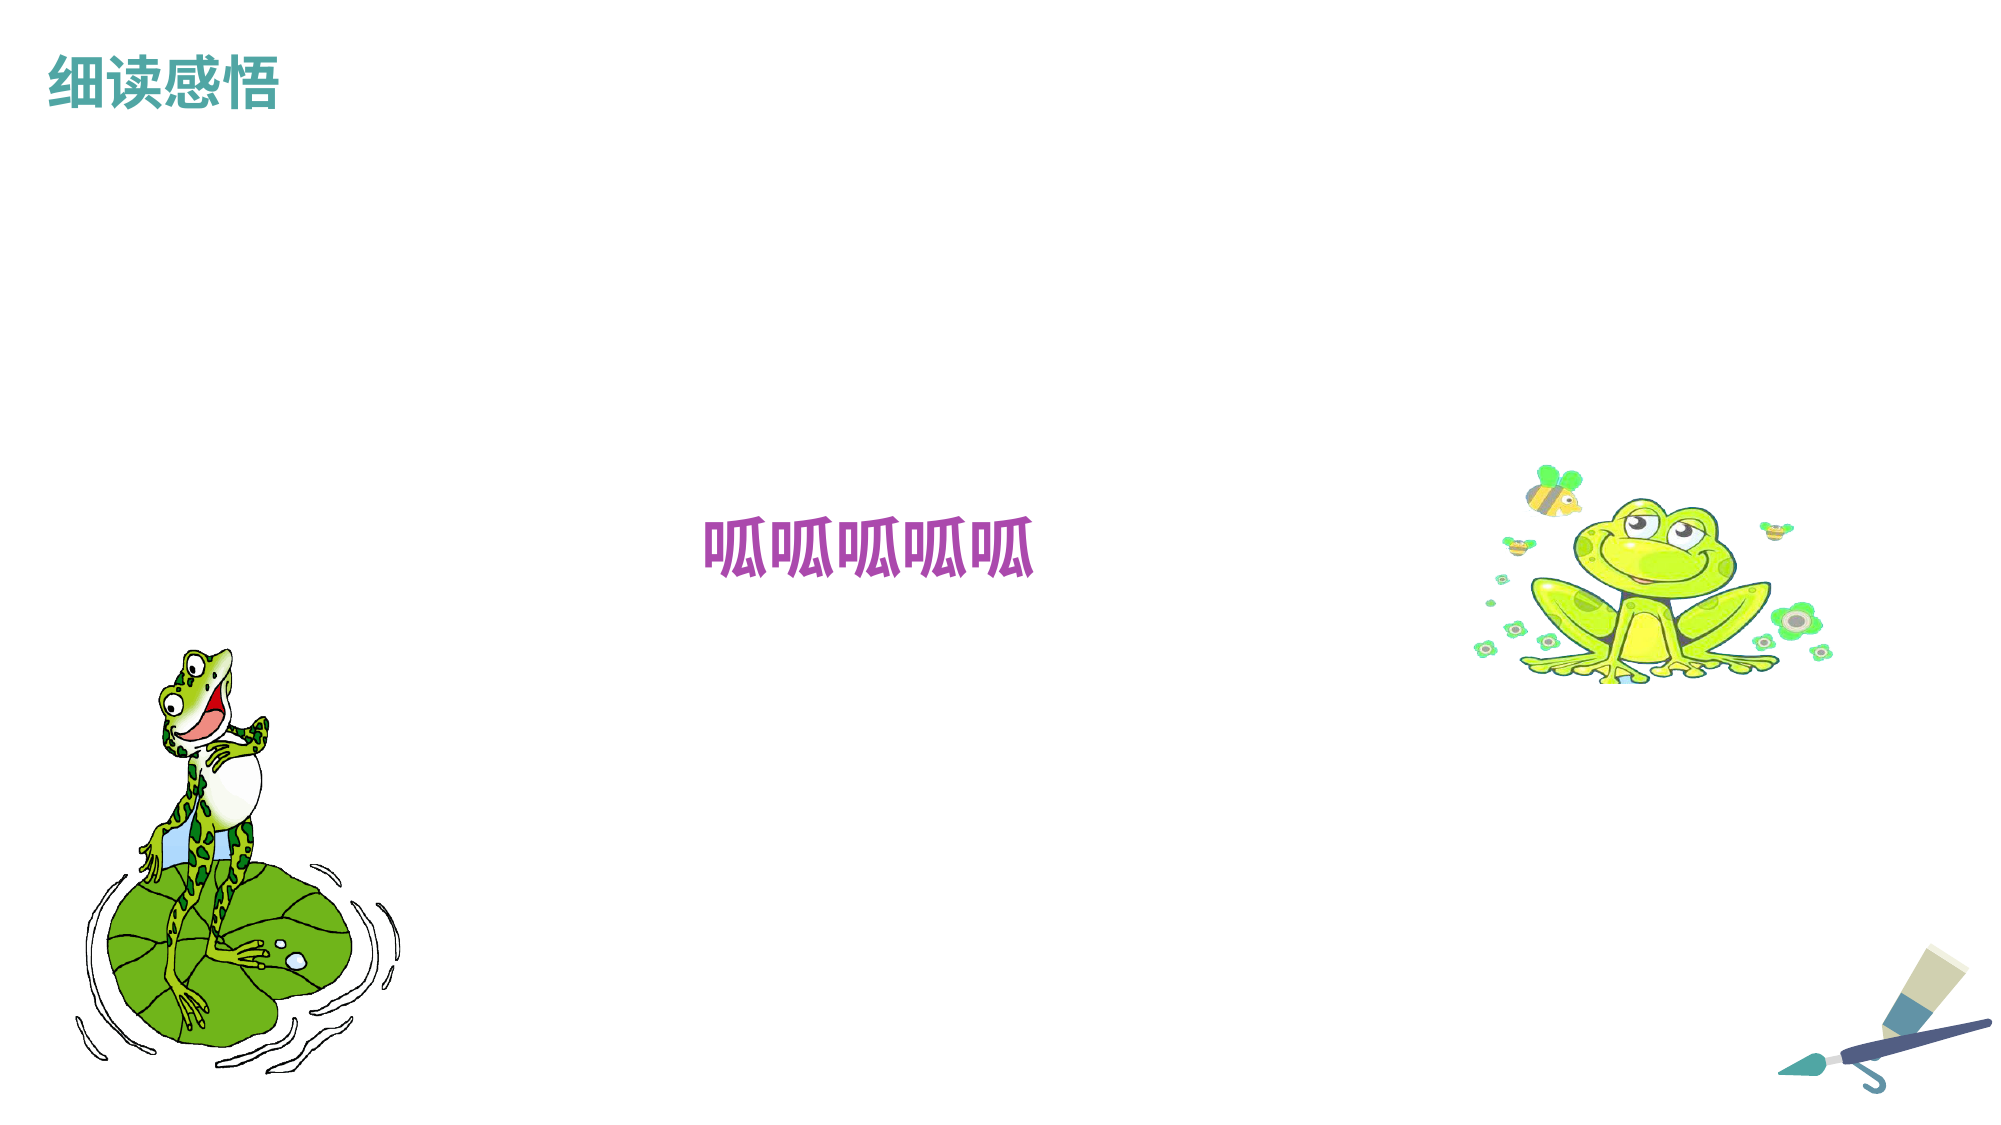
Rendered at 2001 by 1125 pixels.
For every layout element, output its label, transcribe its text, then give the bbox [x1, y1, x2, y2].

text_box 呱呱呱呱呱 [686, 499, 1217, 595]
text_box 细读感悟 [32, 38, 296, 124]
picture [0, 636, 435, 1087]
picture [1468, 441, 1874, 684]
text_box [1811, 945, 1974, 1125]
